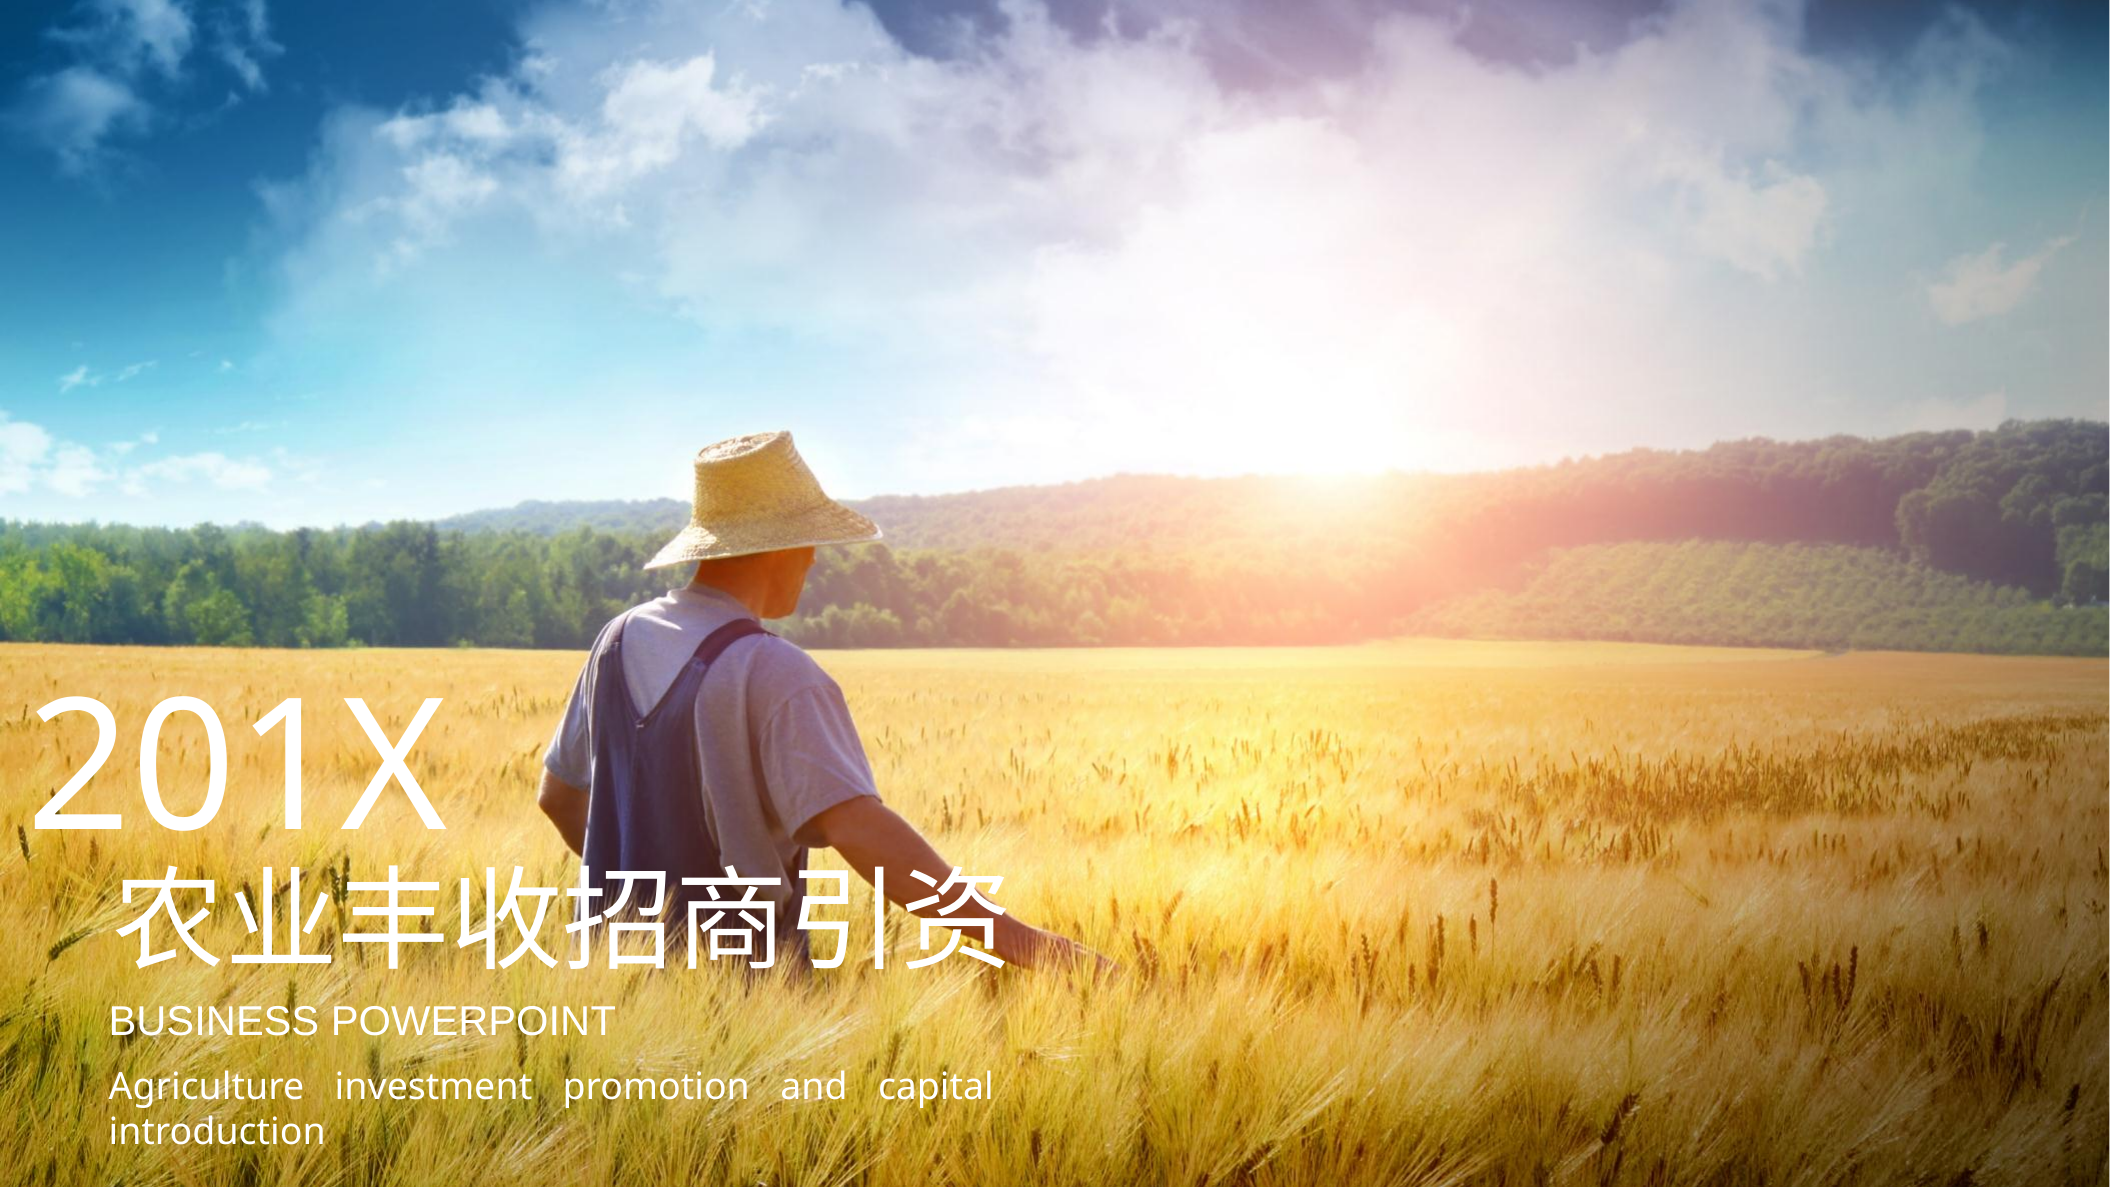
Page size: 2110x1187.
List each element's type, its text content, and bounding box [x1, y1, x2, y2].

text_box BUSINESS POWERPOINT [97, 988, 651, 1050]
text_box 农业丰收招商引资 [101, 842, 1025, 989]
text_box Agriculture investment promotion and capital introduction [97, 1056, 1006, 1158]
text_box [0, 0, 2110, 1187]
text_box 201X [15, 640, 460, 872]
